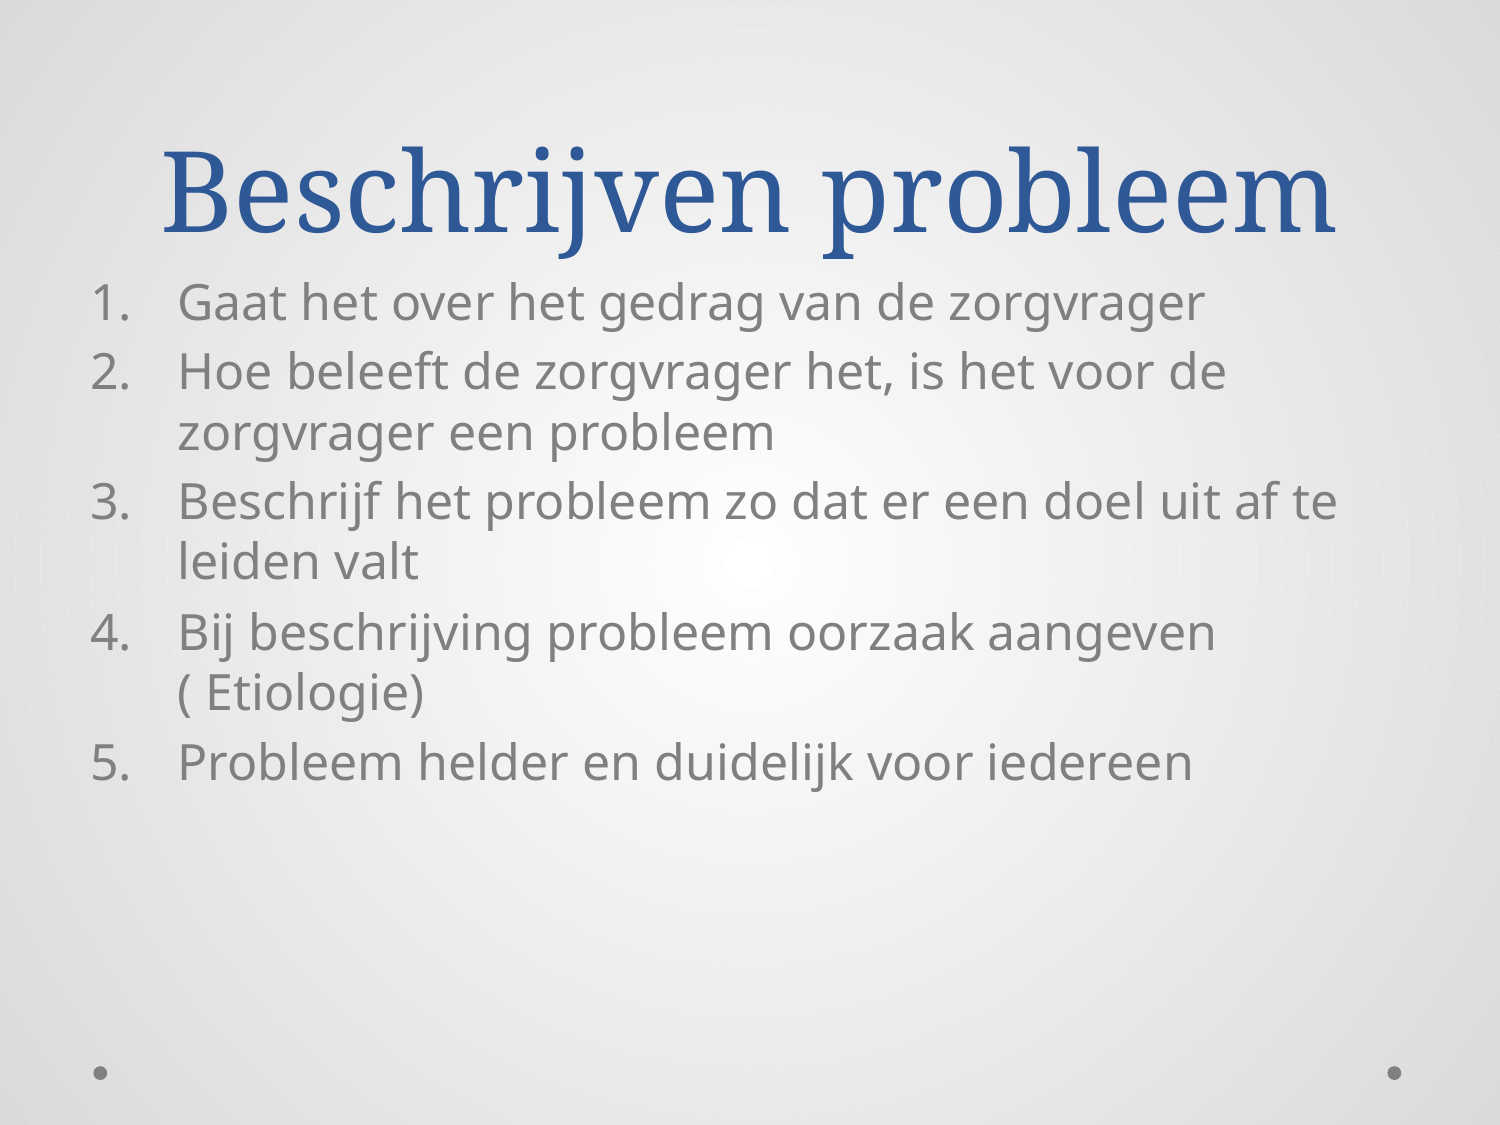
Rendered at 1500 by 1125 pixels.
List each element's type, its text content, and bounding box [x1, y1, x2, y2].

title Beschrijven probleem [75, 0, 1425, 263]
list Gaat het over het gedrag van de zorgvrager Hoe beleeft de zorgvrager het, is het voor de zorgvrager een probleem Beschrijf het probleem zo dat er een doel uit af te leiden valt Bij beschrijving probleem oorzaak aangeven ( Etiologie) Probleem helder en duidelijk voor iedereen [75, 263, 1425, 1005]
